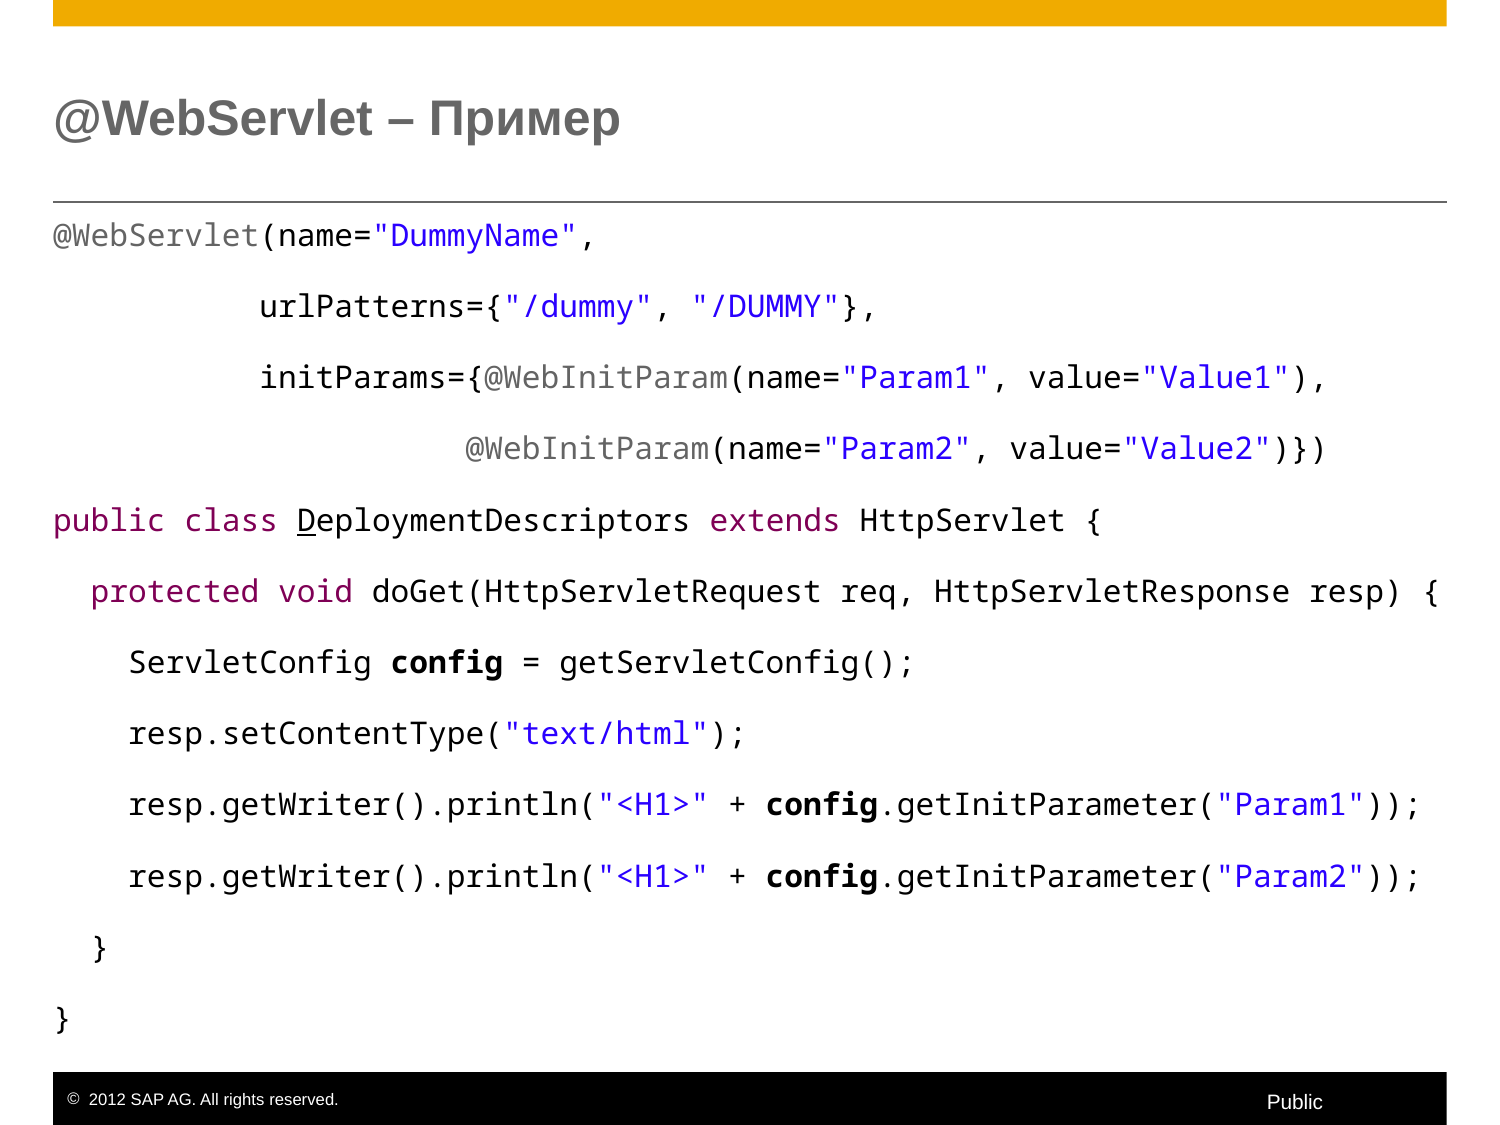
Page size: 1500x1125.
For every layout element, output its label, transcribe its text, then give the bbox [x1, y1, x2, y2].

list @WebServlet(name="DummyName", urlPatterns={"/dummy", "/DUMMY"}, initParams={@WebInitParam(name="Param1", value="Value1"), @WebInitParam(name="Param2", value="Value2")}) public class DeploymentDescriptors extends HttpServlet { protected void doGet(HttpServletRequest req, HttpServletResponse resp) { ServletConfig config = getServletConfig(); resp.setContentType("text/html"); resp.getWriter().println("<H1>" + config.getInitParameter("Param1")); resp.getWriter().println("<H1>" + config.getInitParameter("Param2")); } } [53, 214, 1447, 1055]
title @WebServlet – Пример [53, 53, 1447, 178]
